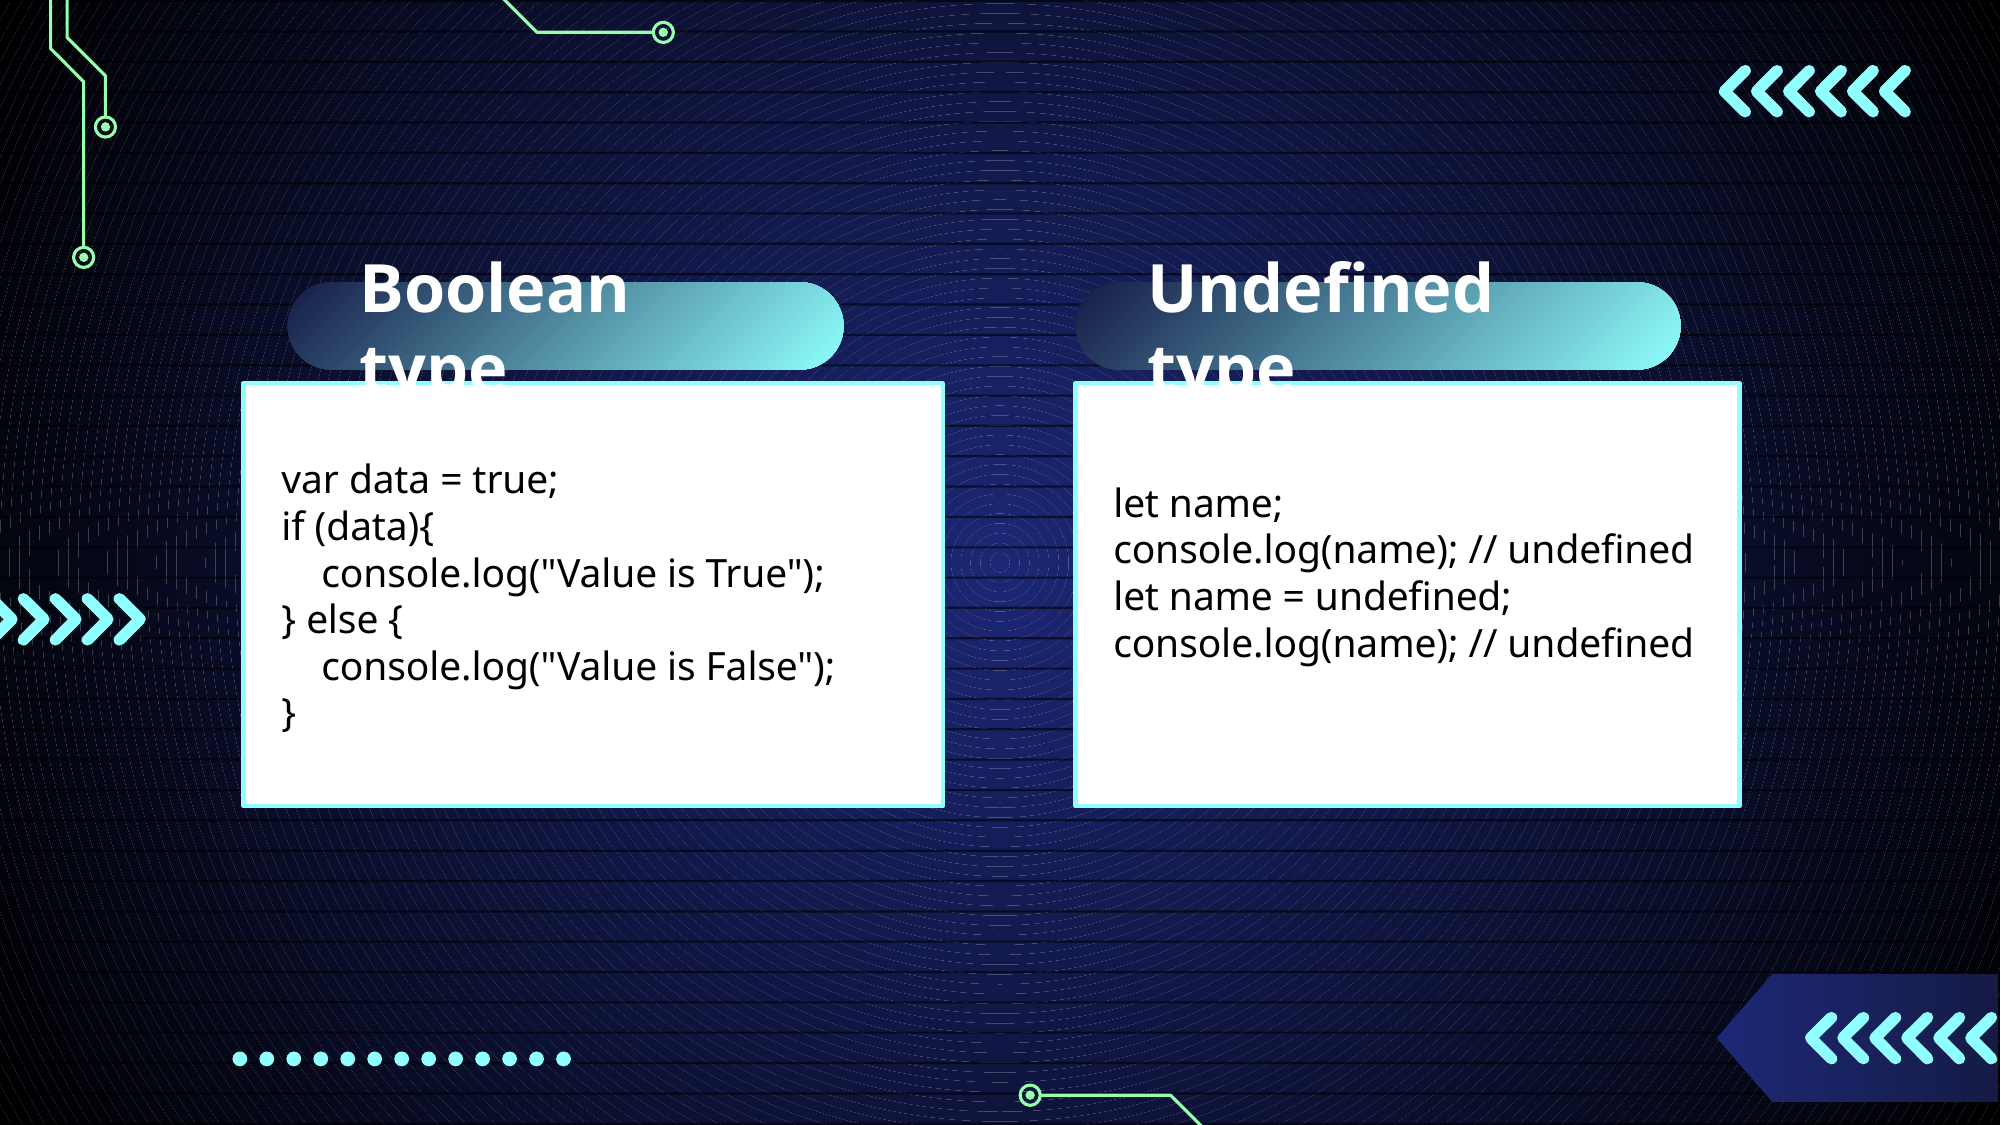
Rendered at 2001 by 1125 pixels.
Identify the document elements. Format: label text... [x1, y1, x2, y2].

subtitle var data = true; if (data){ console.log("Value is True"); } else { console.log("Value is False"); } [241, 381, 945, 808]
subtitle let name; console.log(name); // undefined let name = undefined; console.log(name); // undefined [1073, 381, 1742, 808]
text_box Undefined type [1127, 295, 1663, 356]
title Boolean type [339, 295, 809, 356]
text_box [1075, 282, 1681, 370]
text_box [287, 282, 844, 370]
